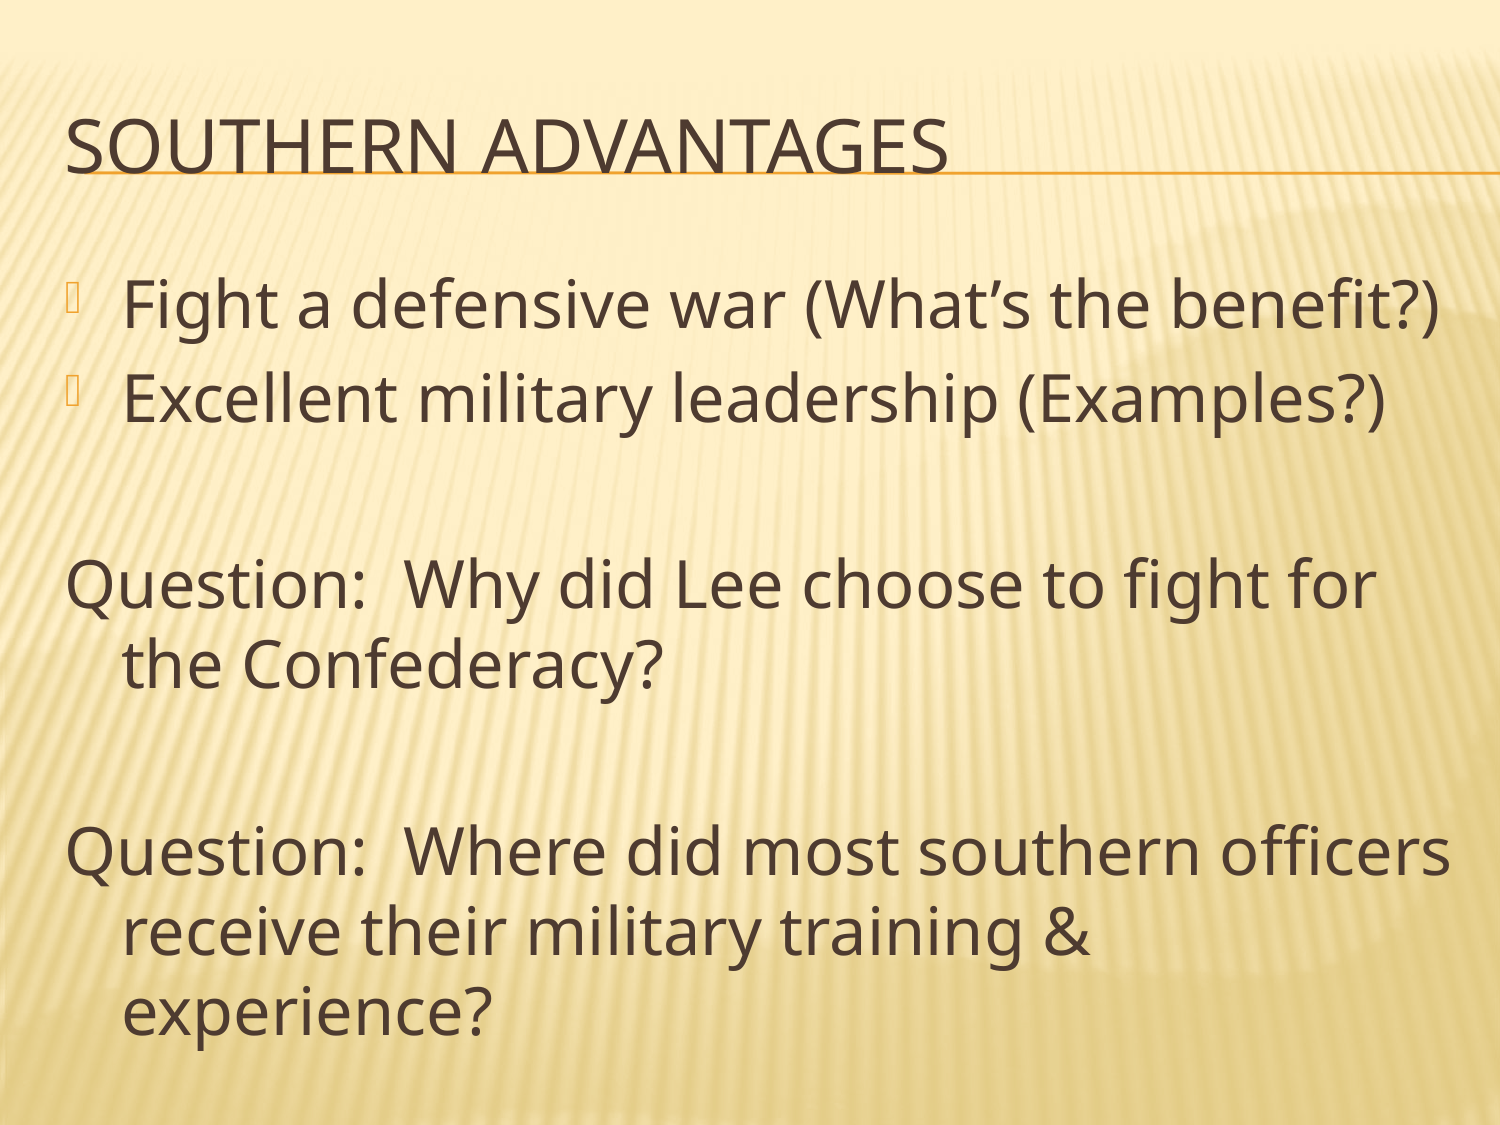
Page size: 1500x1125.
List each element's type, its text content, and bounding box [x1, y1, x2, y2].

title Southern Advantages [50, 75, 1475, 213]
list Fight a defensive war (What’s the benefit?) Excellent military leadership (Examples?) Question: Why did Lee choose to fight for the Confederacy? Question: Where did most southern officers receive their military training & experience? [50, 254, 1475, 998]
